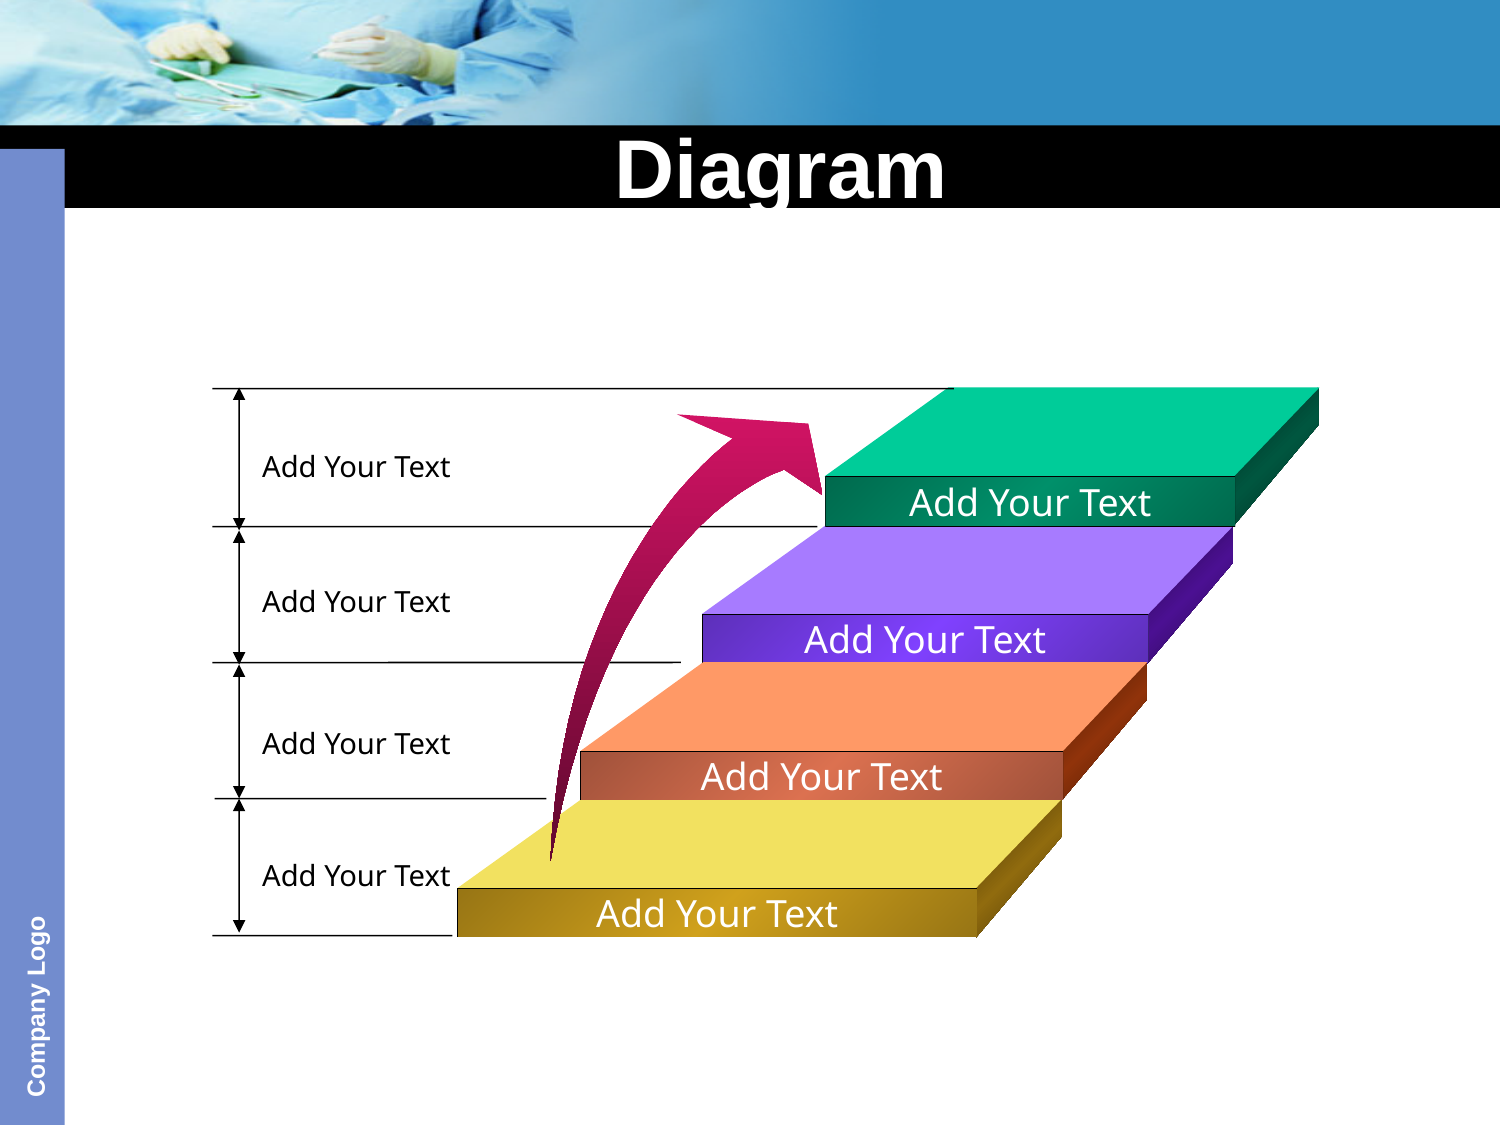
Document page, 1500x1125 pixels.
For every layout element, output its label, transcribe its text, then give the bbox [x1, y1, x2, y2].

picture [0, 0, 1500, 125]
title Diagram [62, 124, 1500, 206]
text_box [212, 387, 1320, 938]
